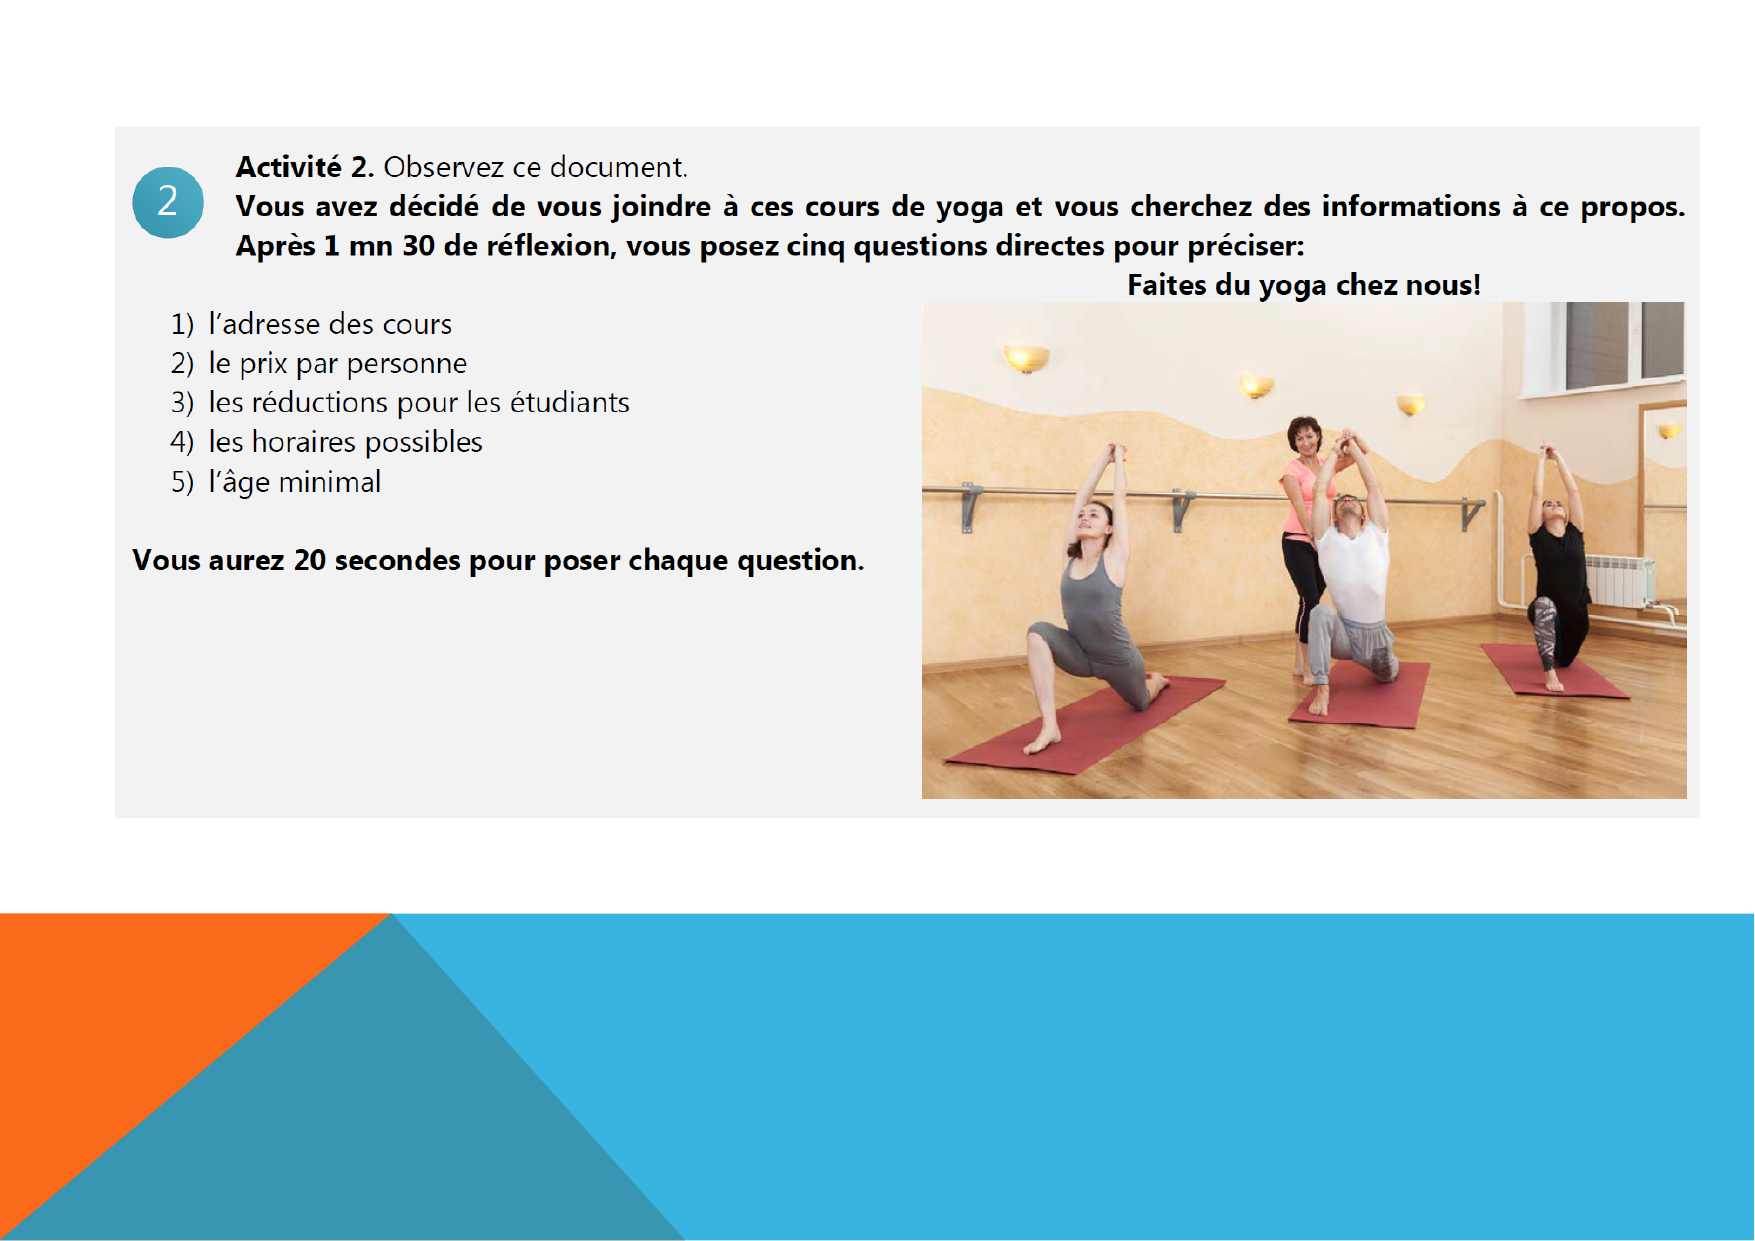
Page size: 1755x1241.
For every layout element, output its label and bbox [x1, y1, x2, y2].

picture [115, 127, 1700, 818]
